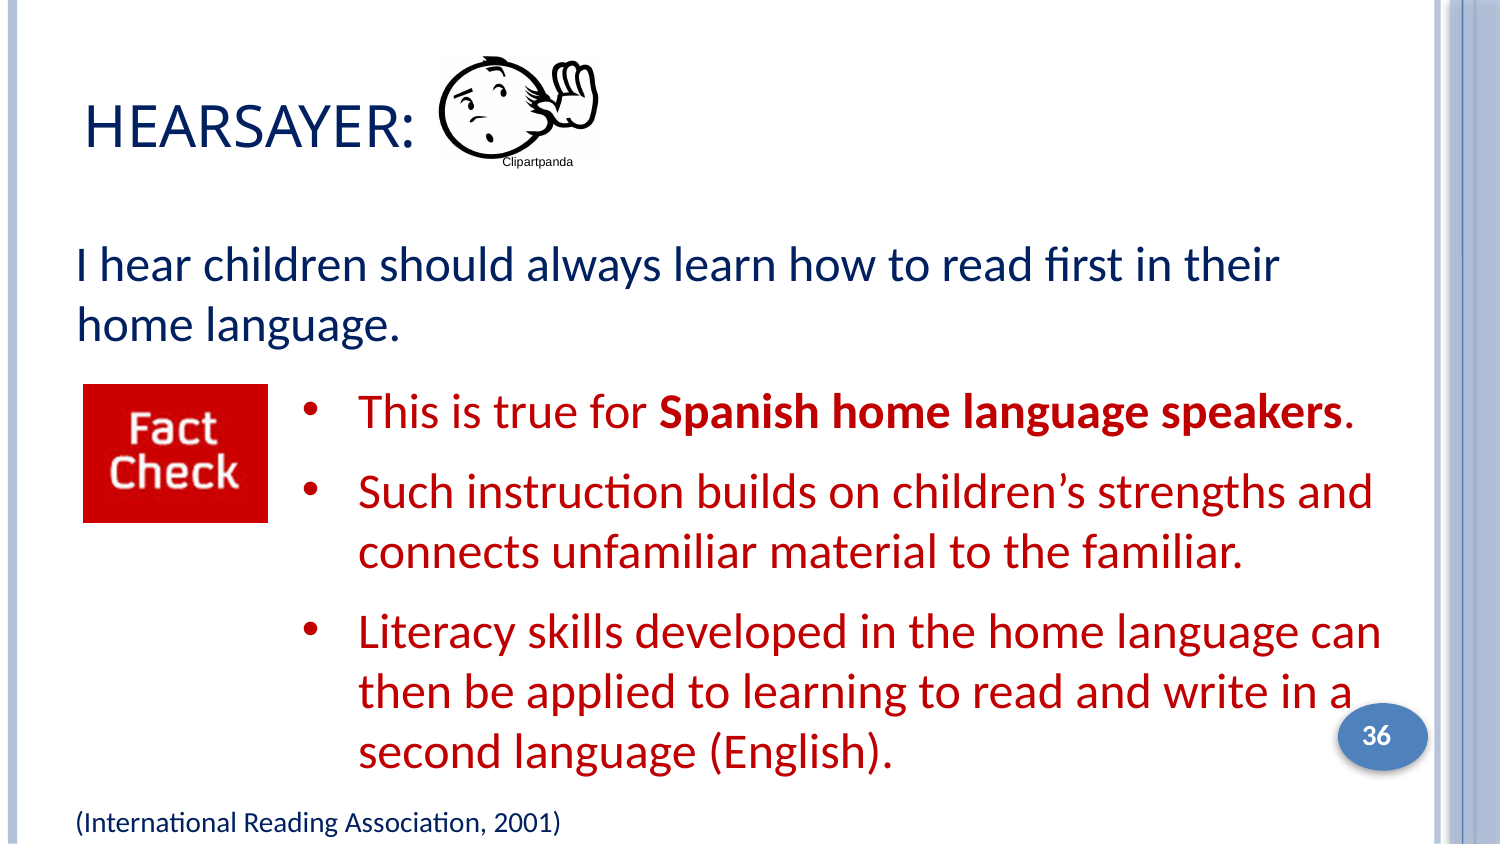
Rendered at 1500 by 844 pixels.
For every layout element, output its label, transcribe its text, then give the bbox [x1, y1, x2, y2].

text_box This is true for Spanish home language speakers. Such instruction builds on children’s strengths and connects unfamiliar material to the familiar. Literacy skills developed in the home language can then be applied to learning to read and write in a second language (English). [287, 370, 1422, 786]
slide_number 36 [1331, 701, 1422, 766]
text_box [59, 55, 601, 178]
picture [83, 383, 269, 523]
list I hear children should always learn how to read first in their home language. [60, 216, 1408, 367]
text_box (International Reading Association, 2001) [60, 796, 650, 844]
